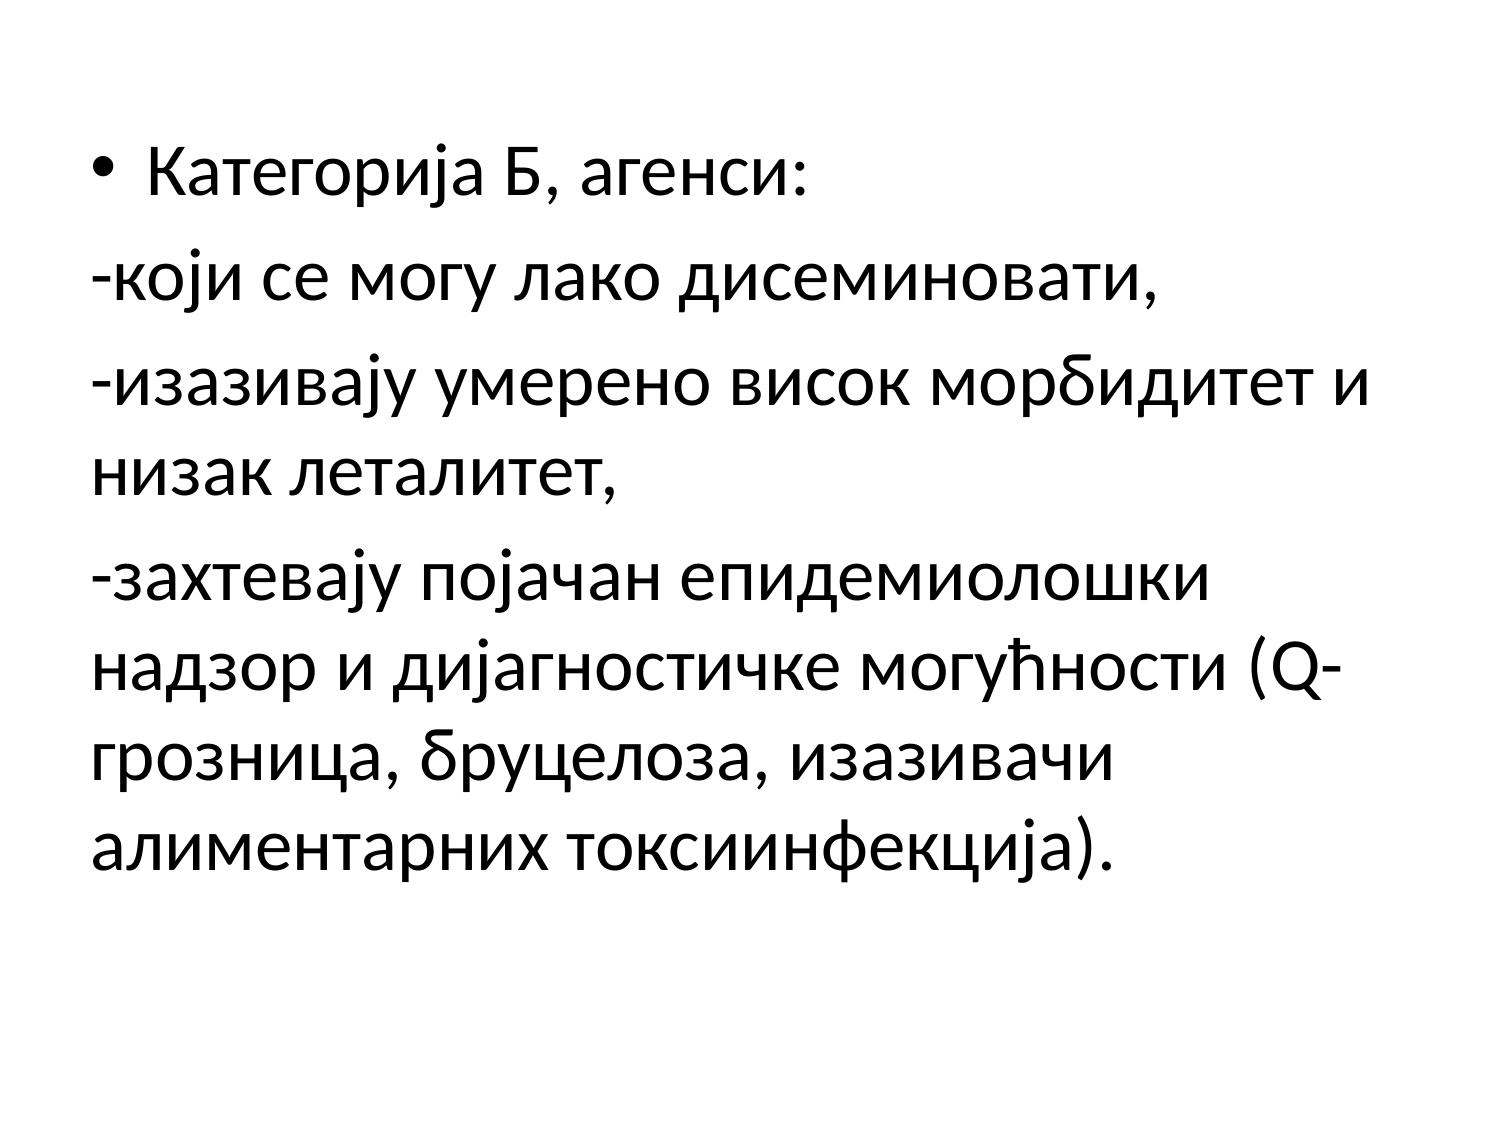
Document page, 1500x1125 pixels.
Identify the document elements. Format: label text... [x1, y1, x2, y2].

list Категорија Б, агенси: -који се могу лако дисеминовати, -изазивају умерено висок морбидитет и низак леталитет, -захтевају појачан епидемиолошки надзор и дијагностичке могућности (Q-грозница, бруцелоза, изазивачи алиментарних токсиинфекција). [75, 82, 1425, 1005]
